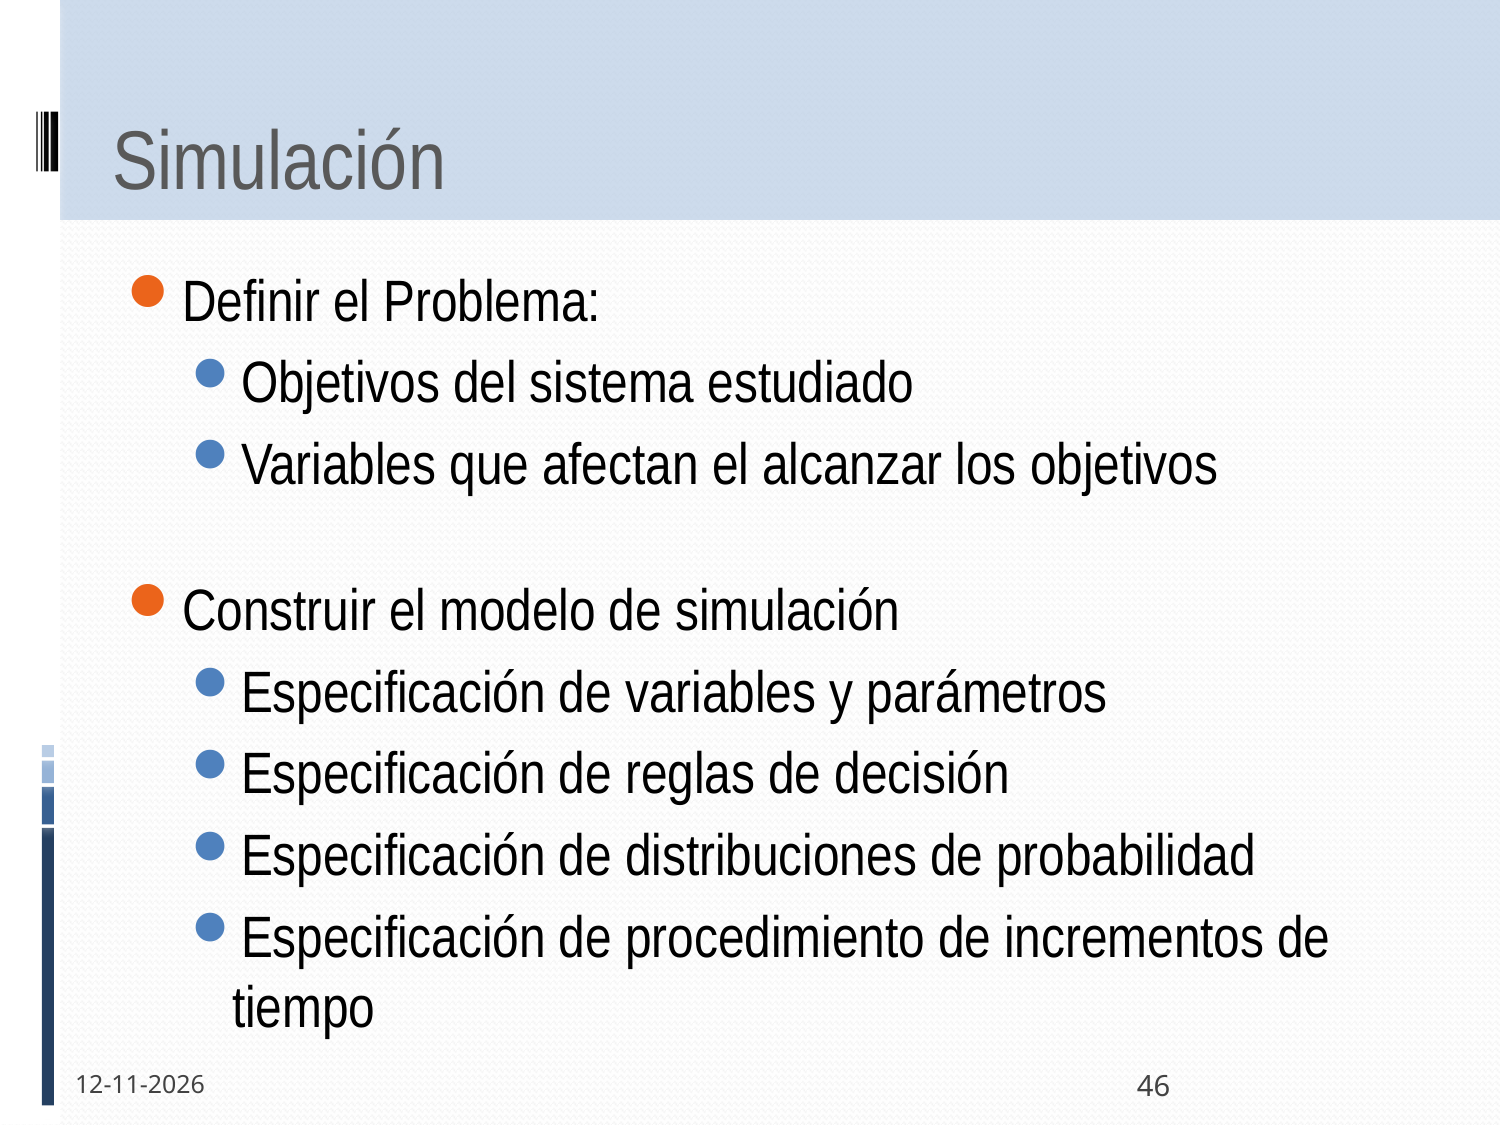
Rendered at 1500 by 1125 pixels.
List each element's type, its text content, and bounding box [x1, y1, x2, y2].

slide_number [75, 1042, 243, 1103]
title Simulación [111, 18, 1436, 207]
list Definir el Problema: Objetivos del sistema estudiado Variables que afectan el alcanzar los objetivos Construir el modelo de simulación Especificación de variables y parámetros Especificación de reglas de decisión Especificación de distribuciones de probabilidad Especificación de procedimiento de incrementos de tiempo [111, 255, 1436, 1038]
slide_number 46 [1045, 1046, 1171, 1107]
